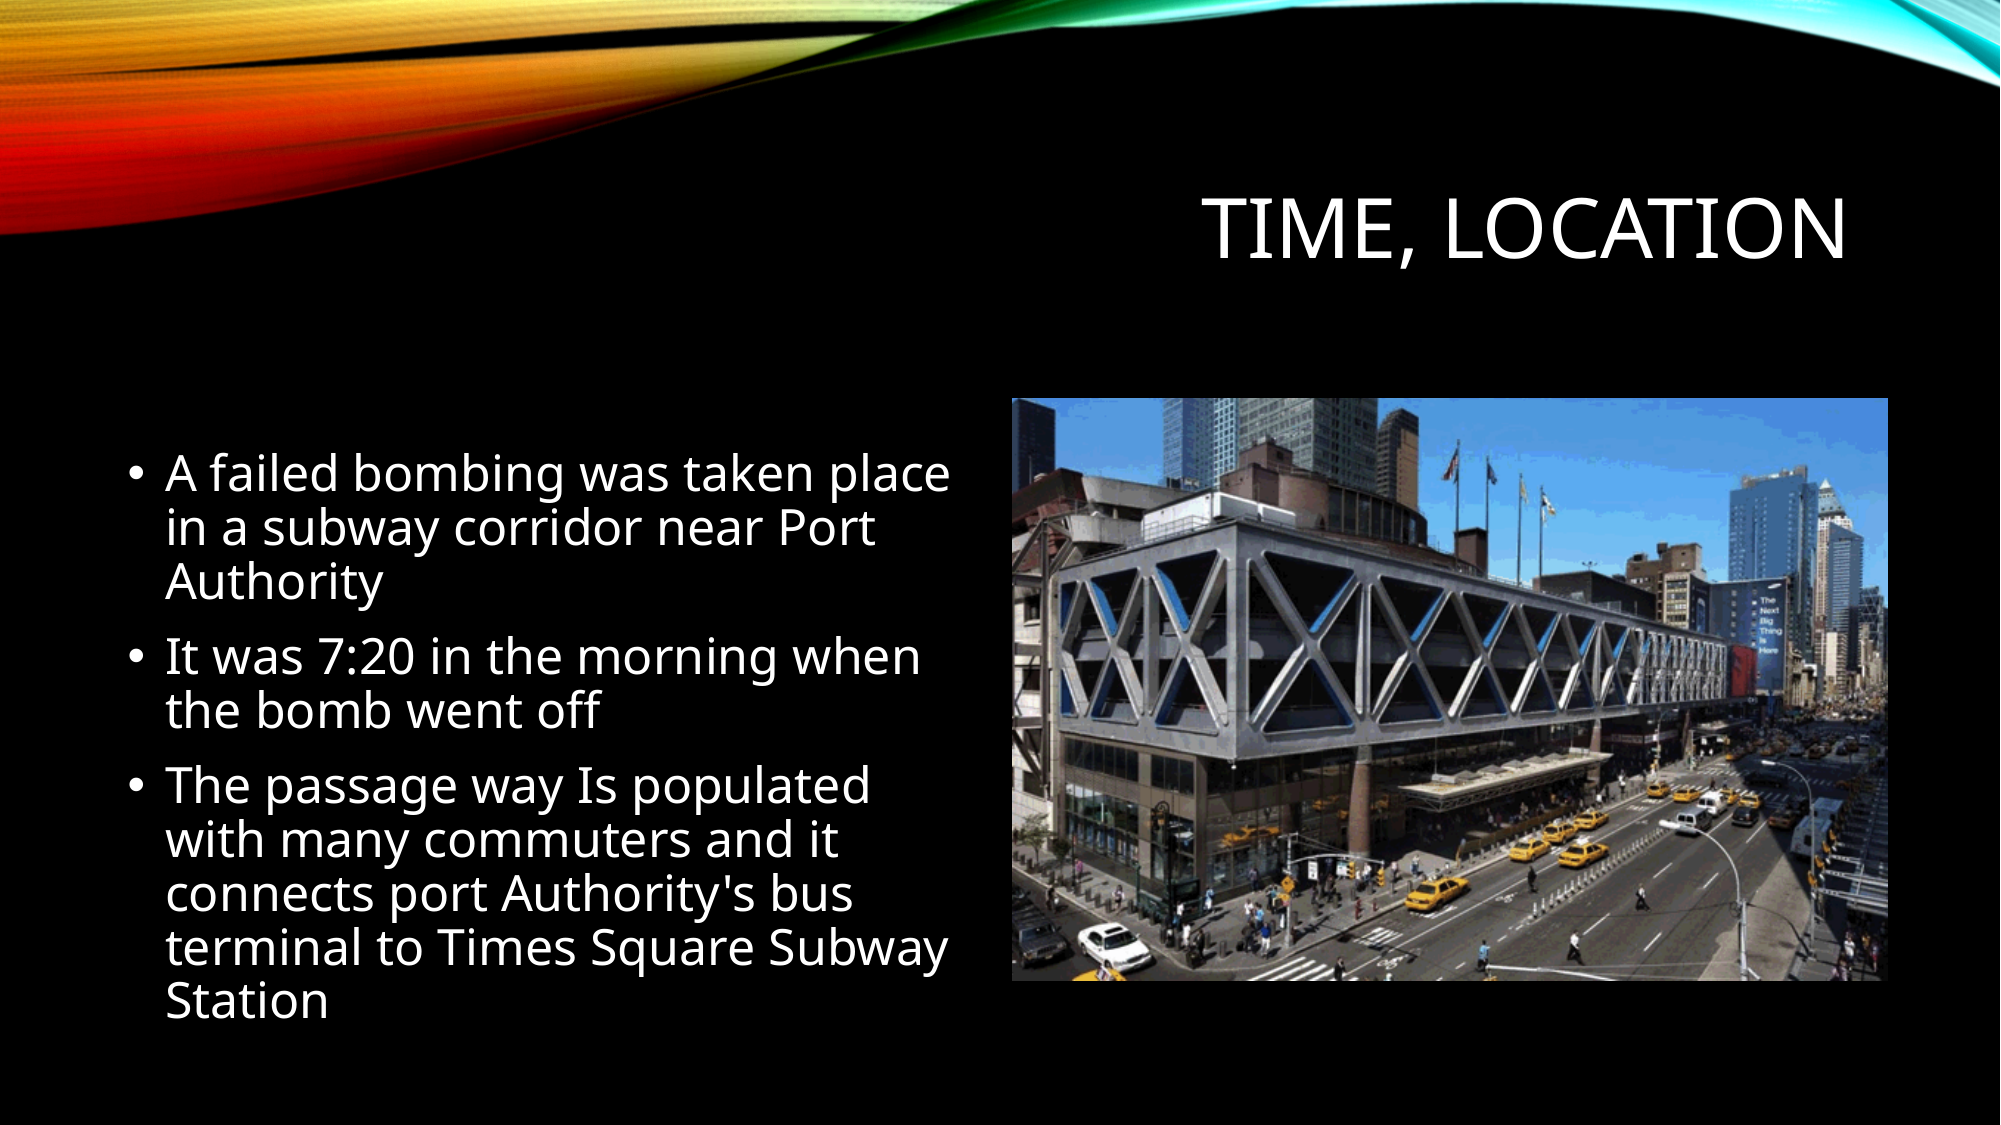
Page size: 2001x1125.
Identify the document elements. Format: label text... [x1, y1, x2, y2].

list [1012, 398, 1888, 982]
list A failed bombing was taken place in a subway corridor near Port Authority It was 7:20 in the morning when the bomb went off The passage way Is populated with many commuters and it connects port Authority's bus terminal to Times Square Subway Station [112, 360, 988, 1021]
title Time, location [474, 125, 1888, 338]
picture [0, 0, 2000, 237]
